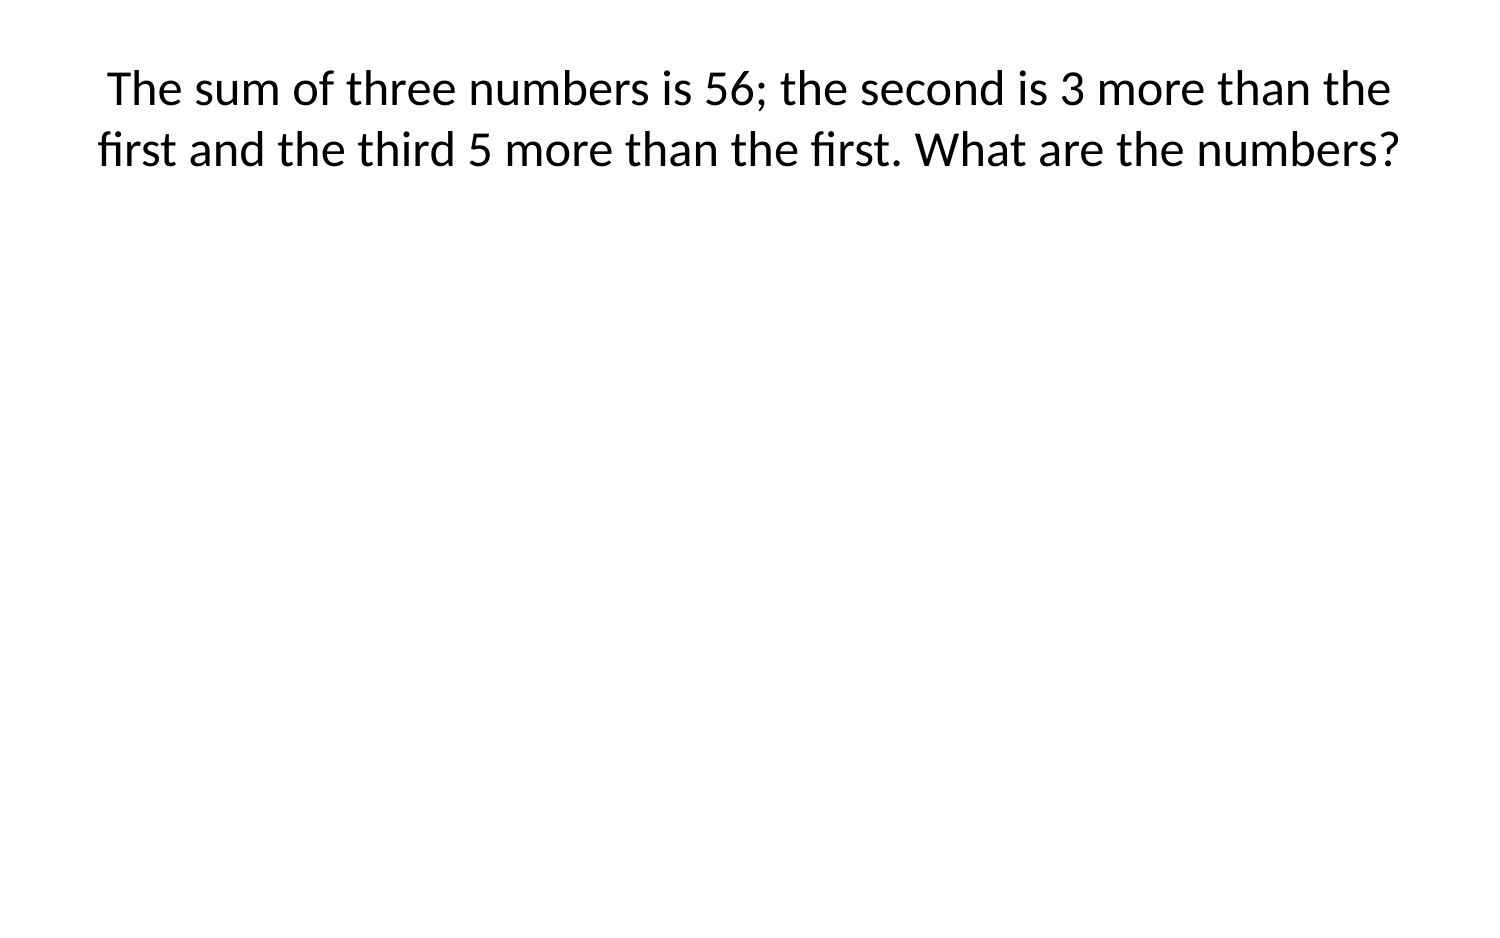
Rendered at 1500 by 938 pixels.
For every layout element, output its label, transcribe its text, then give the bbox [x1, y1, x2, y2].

title The sum of three numbers is 56; the second is 3 more than the first and the third 5 more than the first. What are the numbers? [75, 37, 1425, 194]
